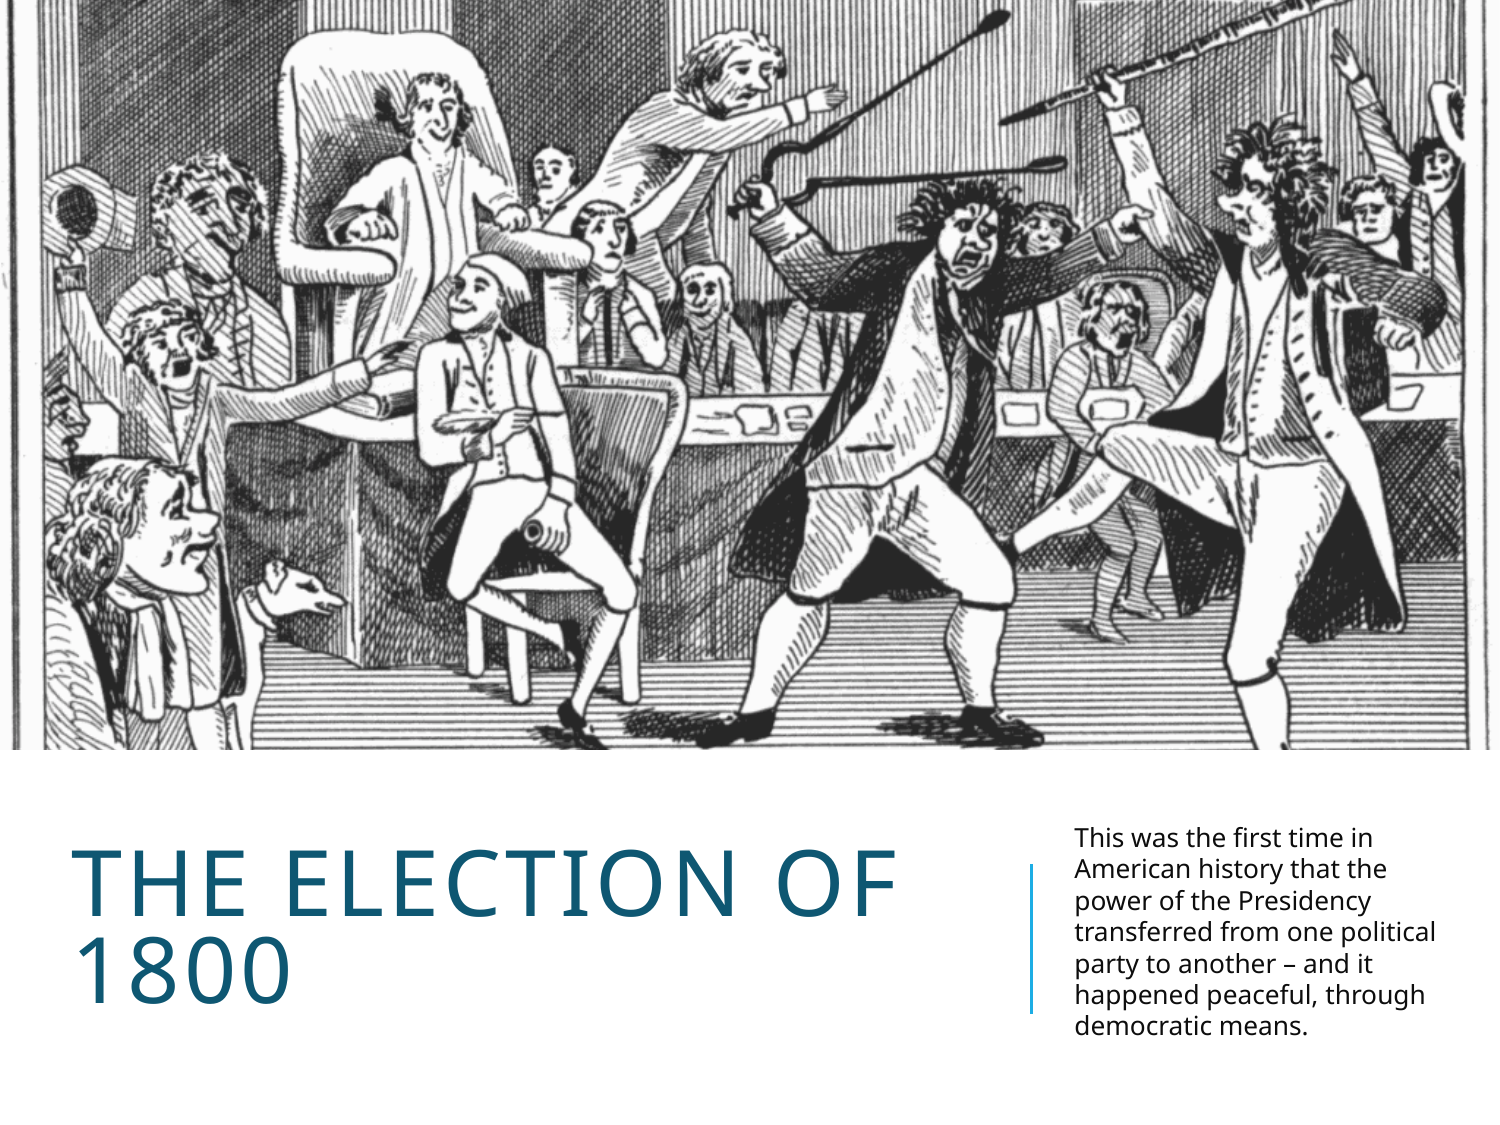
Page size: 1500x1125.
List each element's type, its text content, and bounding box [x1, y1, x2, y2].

list This was the first time in American history that the power of the Presidency transferred from one political party to another – and it happened peaceful, through democratic means. [1059, 813, 1454, 1054]
picture [0, 0, 1500, 751]
title The Election of 1800 [56, 813, 1013, 1054]
